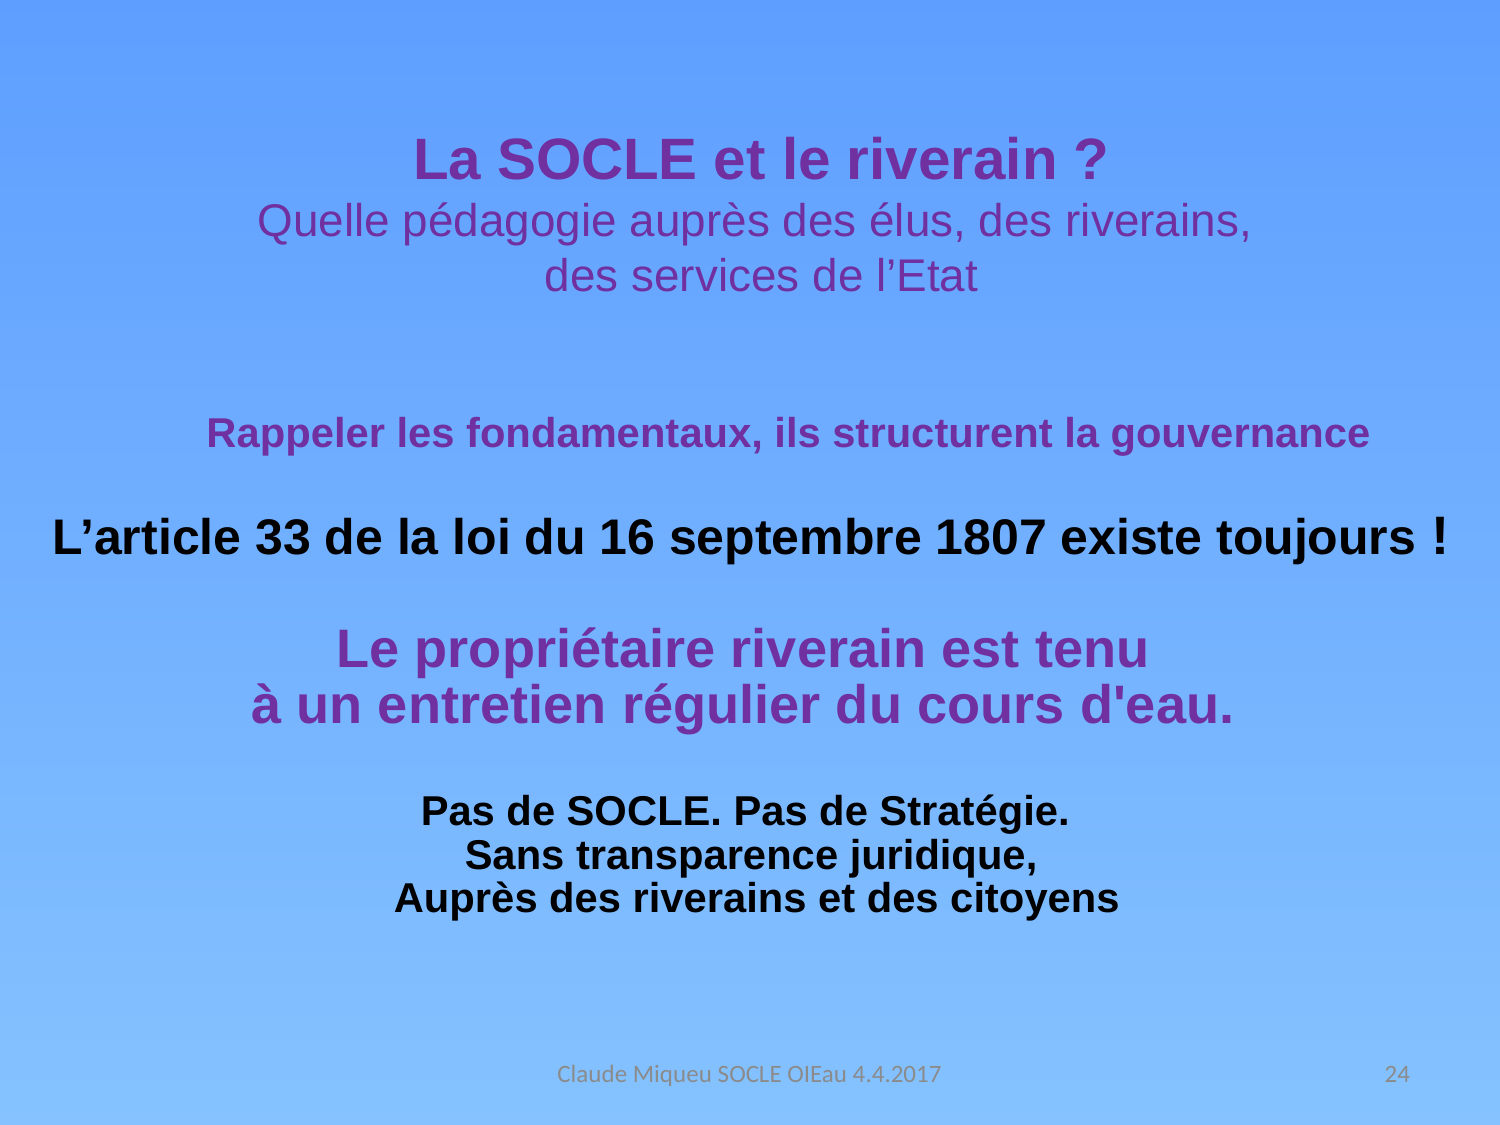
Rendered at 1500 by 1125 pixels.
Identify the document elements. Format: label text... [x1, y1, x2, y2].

footer Claude Miqueu SOCLE OIEau 4.4.2017 [512, 1042, 988, 1103]
list Rappeler les fondamentaux, ils structurent la gouvernance L’article 33 de la loi du 16 septembre 1807 existe toujours ! Le propriétaire riverain est tenu à un entretien régulier du cours d'eau. Pas de SOCLE. Pas de Stratégie. Sans transparence juridique, Auprès des riverains et des citoyens [29, 339, 1473, 1059]
slide_number 24 [1074, 1042, 1425, 1103]
title La SOCLE et le riverain ? Quelle pédagogie auprès des élus, des riverains, des services de l’Etat [70, 35, 1454, 339]
